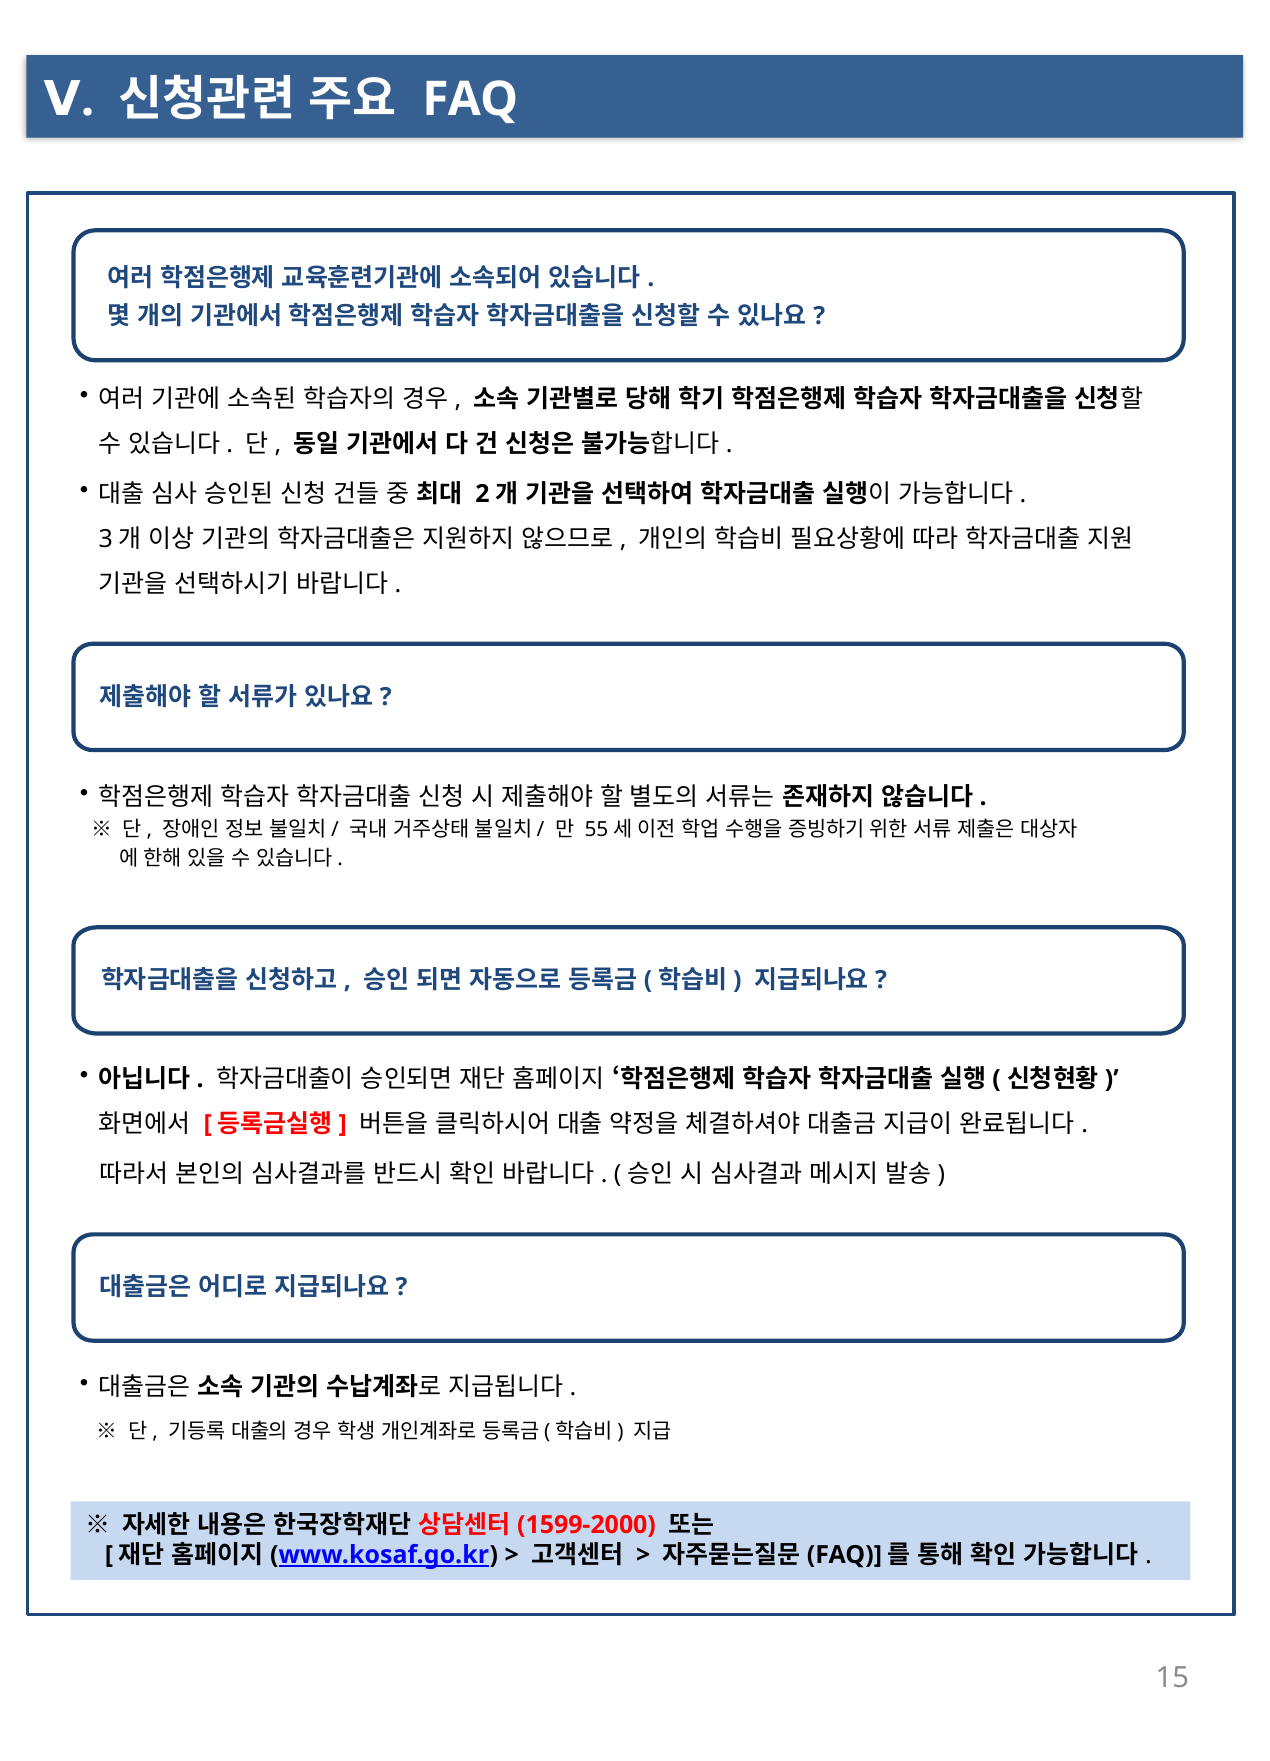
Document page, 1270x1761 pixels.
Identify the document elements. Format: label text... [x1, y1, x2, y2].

text_box 여러 기관에 소속된 학습자의 경우, 소속 기관별로 당해 학기 학점은행제 학습자 학자금대출을 신청할 수 있습니다. 단, 동일 기관에서 다 건 신청은 불가능합니다. 대출 심사 승인된 신청 건들 중 최대 2개 기관을 선택하여 학자금대출 실행이 가능합니다. 3개 이상 기관의 학자금대출은 지원하지 않으므로, 개인의 학습비 필요상황에 따라 학자금대출 지원 기관을 선택하시기 바랍니다. [44, 365, 1176, 597]
text_box 아닙니다. 학자금대출이 승인되면 재단 홈페이지 ‘학점은행제 학습자 학자금대출 실행(신청현황)’ 화면에서 [등록금실행] 버튼을 클릭하시어 대출 약정을 체결하셔야 대출금 지급이 완료됩니다. 따라서 본인의 심사결과를 반드시 확인 바랍니다. (승인 시 심사결과 메시지 발송) [44, 1045, 1204, 1194]
text_box 여러 학점은행제 교육훈련기관에 소속되어 있습니다. 몇 개의 기관에서 학점은행제 학습자 학자금대출을 신청할 수 있나요? [71, 228, 1186, 363]
text_box [25, 191, 1236, 1617]
text_box 학점은행제 학습자 학자금대출 신청 시 제출해야 할 별도의 서류는 존재하지 않습니다. ※ 단, 장애인 정보 불일치/ 국내 거주상태 불일치/ 만 55세 이전 학업 수행을 증빙하기 위한 서류 제출은 대상자 에 한해 있을 수 있습니다. [44, 763, 1165, 904]
slide_number 14 [910, 1631, 1207, 1726]
text_box 대출금은 어디로 지급되나요? [71, 1232, 1186, 1343]
text_box ※ 자세한 내용은 한국장학재단 상담센터(1599-2000) 또는 [재단 홈페이지(www.kosaf.go.kr) > 고객센터 > 자주묻는질문(FAQ)]를 통해 확인 가능합니다. [70, 1501, 1191, 1580]
text_box 학자금대출을 신청하고, 승인 되면 자동으로 등록금(학습비) 지급되나요? [71, 925, 1186, 1036]
text_box 제출해야 할 서류가 있나요? [71, 641, 1186, 753]
text_box 대출금은 소속 기관의 수납계좌로 지급됩니다. ※ 단, 기등록 대출의 경우 학생 개인계좌로 등록금(학습비) 지급 [44, 1353, 1165, 1459]
text_box Ⅴ. 신청관련 주요 FAQ [26, 54, 1244, 138]
